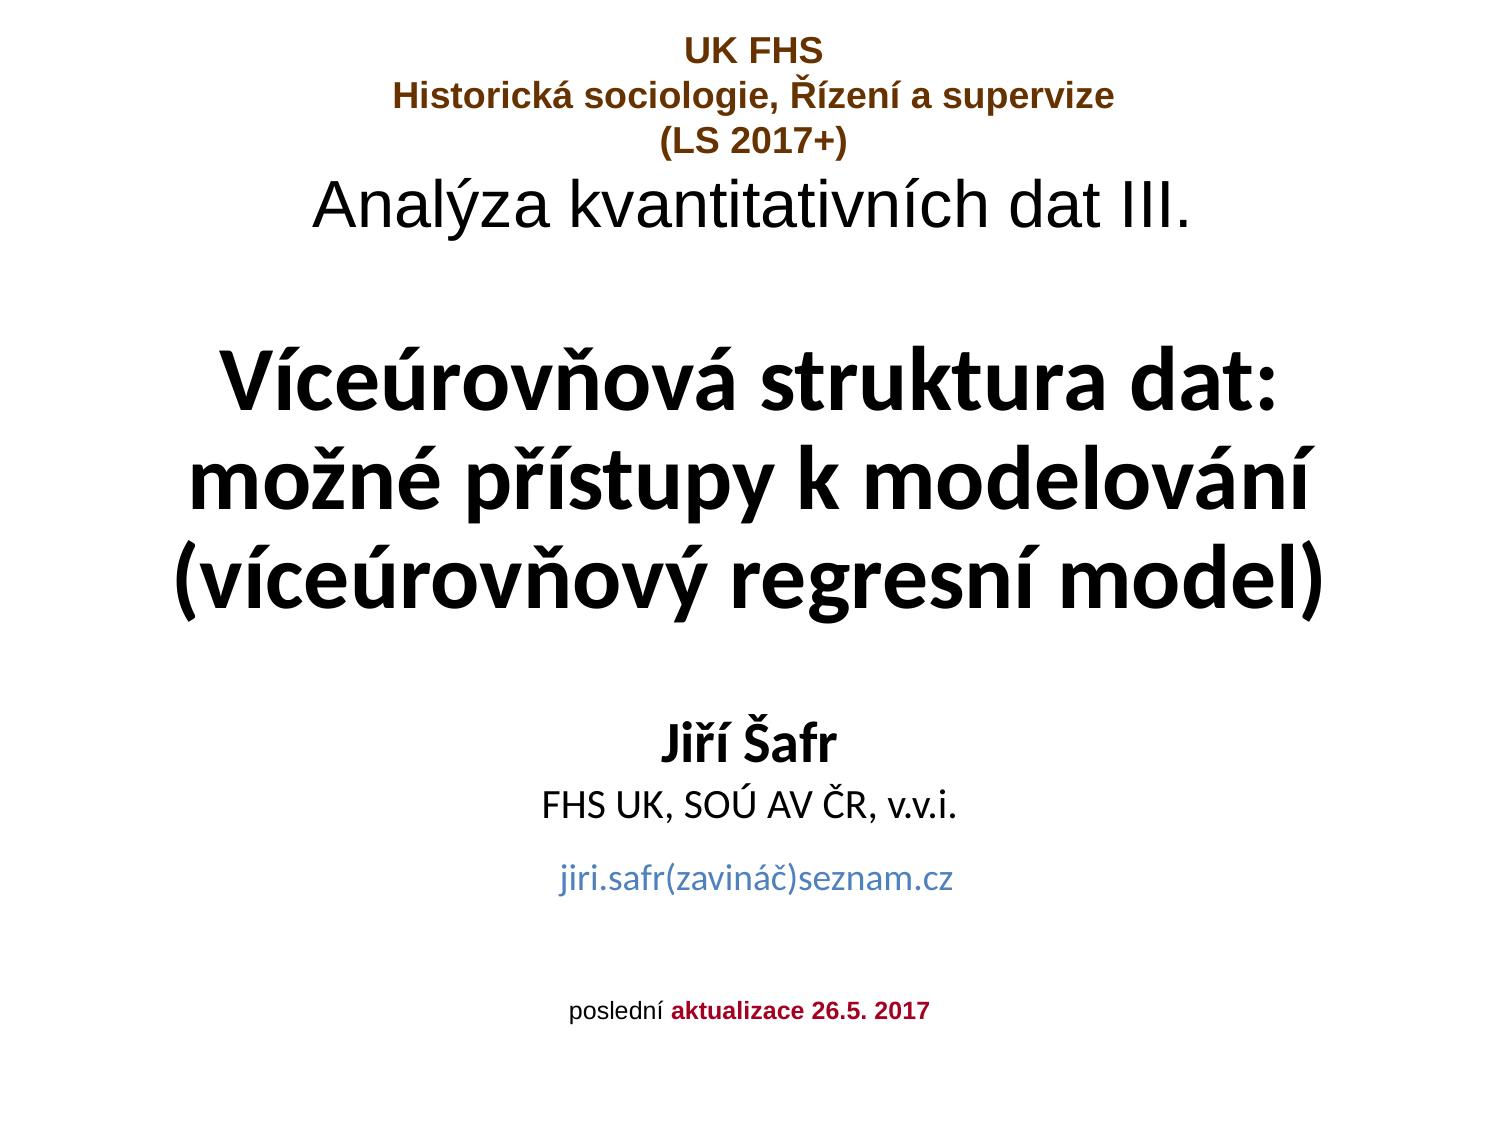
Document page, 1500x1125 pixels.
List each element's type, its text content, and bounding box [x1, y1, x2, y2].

title Víceúrovňová struktura dat: možné přístupy k modelování (víceúrovňový regresní model) [112, 249, 1388, 740]
subtitle Jiří Šafr FHS UK, SOÚ AV ČR, v.v.i. jiri.safr(zavináč)seznam.cz [225, 704, 1275, 953]
text_box poslední aktualizace 26.5. 2017 [372, 987, 1128, 1032]
text_box UK FHS Historická sociologie, Řízení a supervize (LS 2017+) Analýza kvantitativních dat III. [110, 18, 1398, 249]
